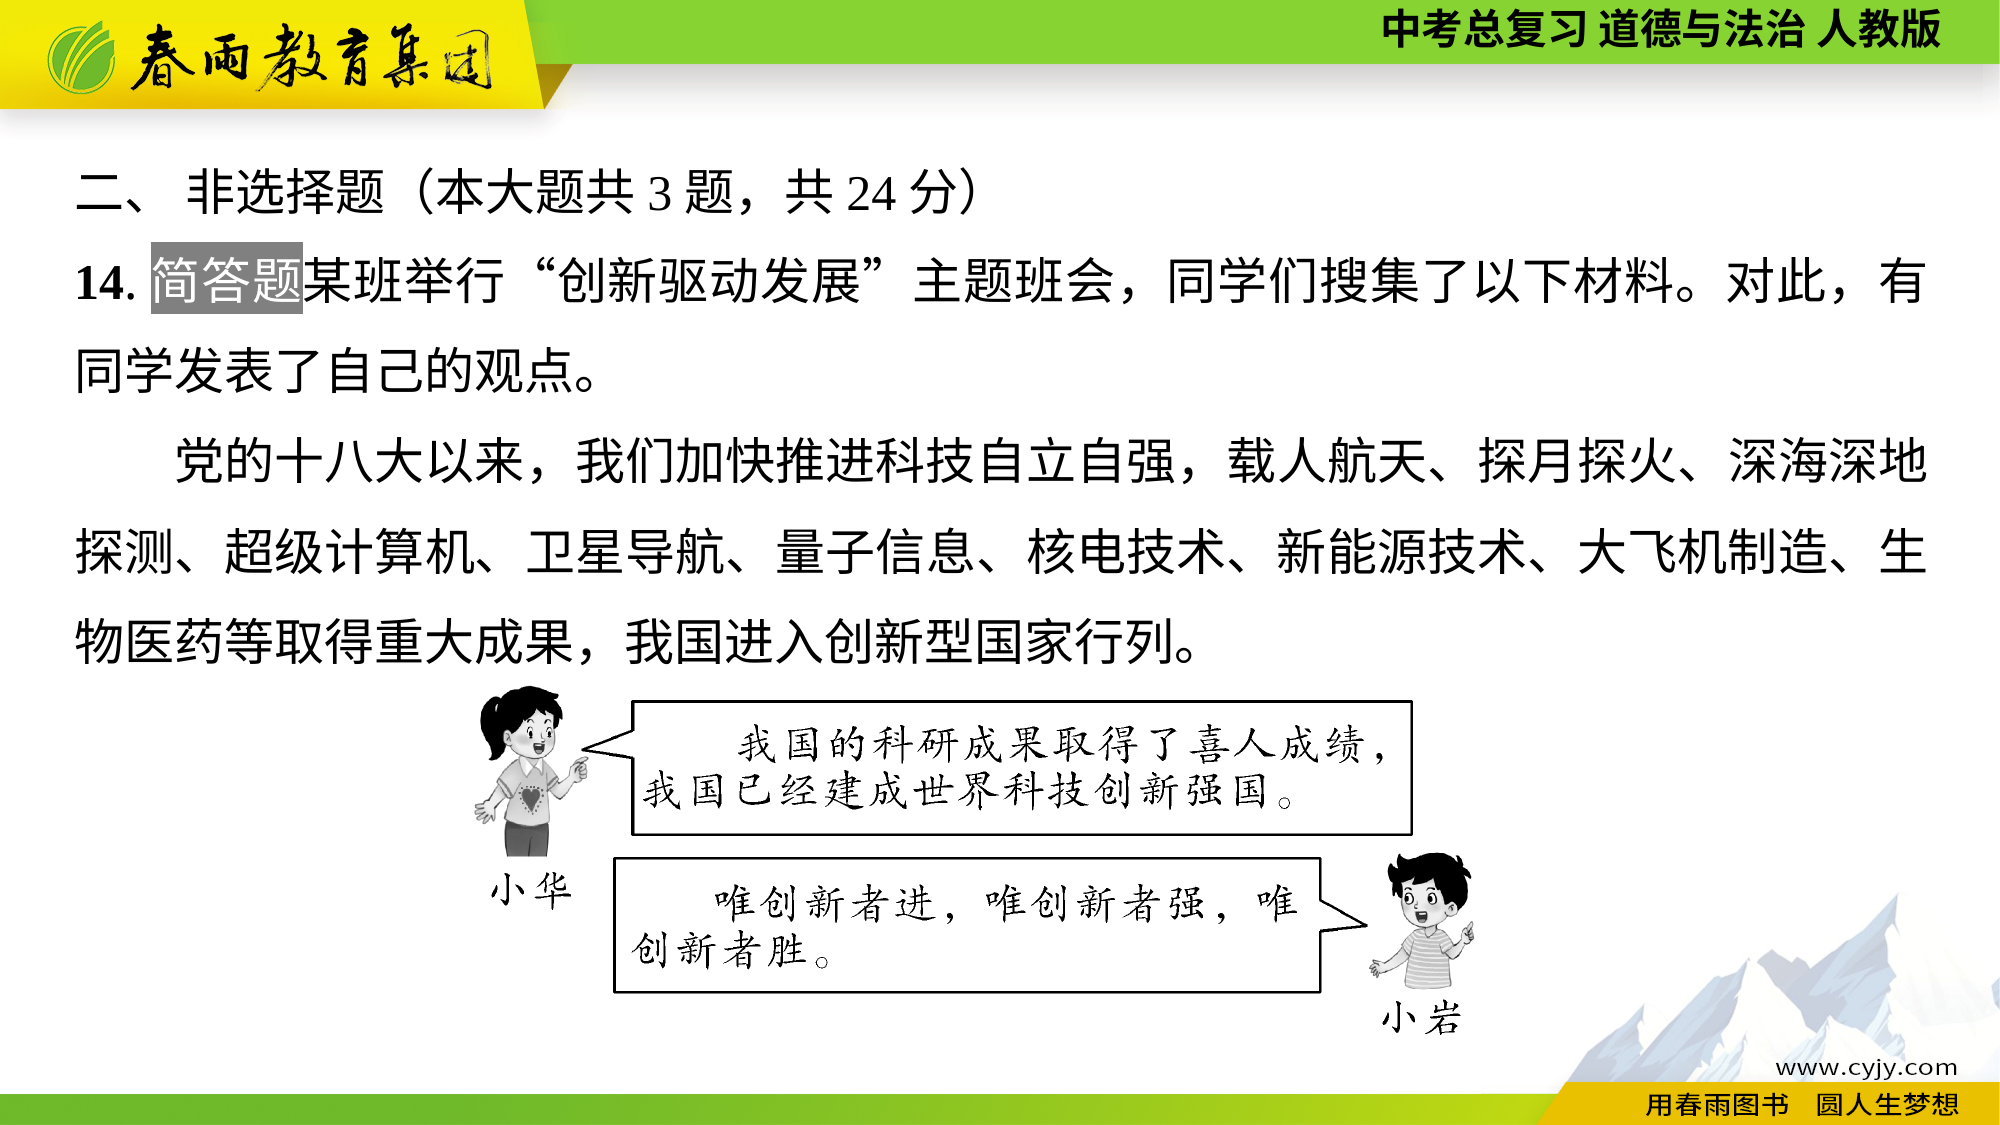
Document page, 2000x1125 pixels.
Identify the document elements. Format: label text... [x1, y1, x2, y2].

list 二、 非选择题（本大题共3题，共24分） 14.简答题某班举行“创新驱动发展”主题班会，同学们搜集了以下材料。对此，有同学发表了自己的观点。 党的十八大以来，我们加快推进科技自立自强，载人航天、探月探火、深海深地探测、超级计算机、卫星导航、量子信息、核电技术、新能源技术、大飞机制造、生物医药等取得重大成果，我国进入创新型国家行列。 [59, 122, 1944, 672]
picture [0, 0, 2000, 1125]
